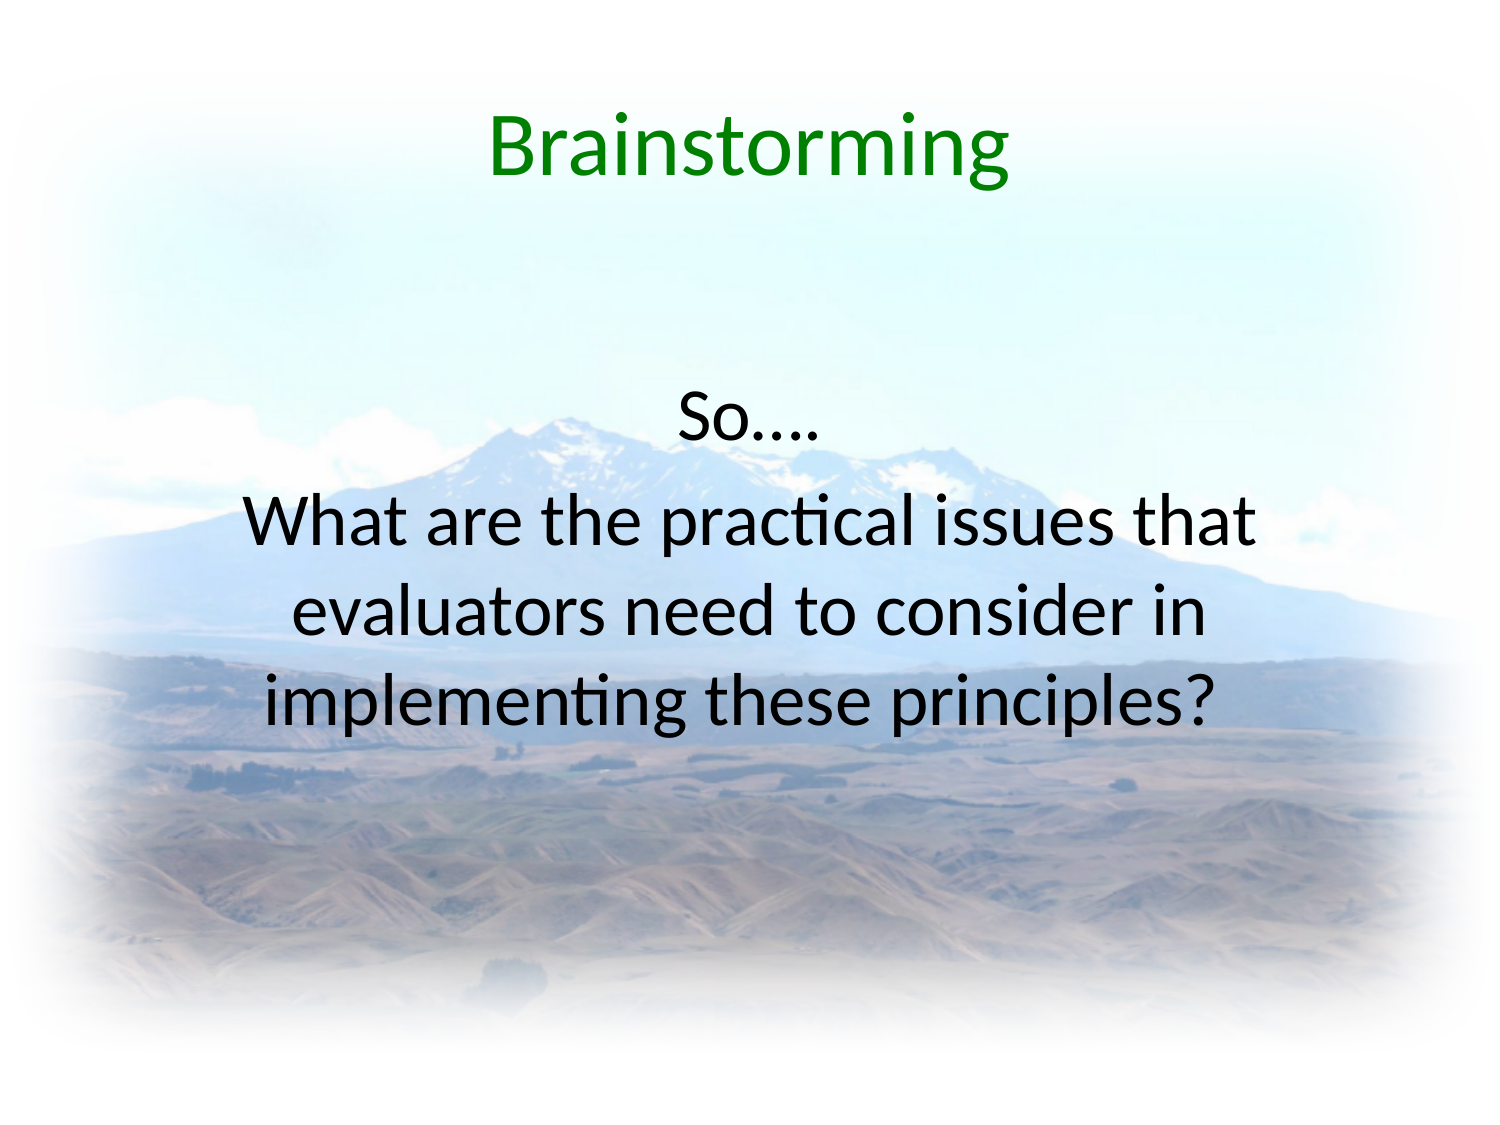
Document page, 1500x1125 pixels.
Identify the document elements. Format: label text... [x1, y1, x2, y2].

list So…. What are the practical issues that evaluators need to consider in implementing these principles? [75, 262, 1425, 1083]
title Brainstorming [75, 45, 1425, 233]
